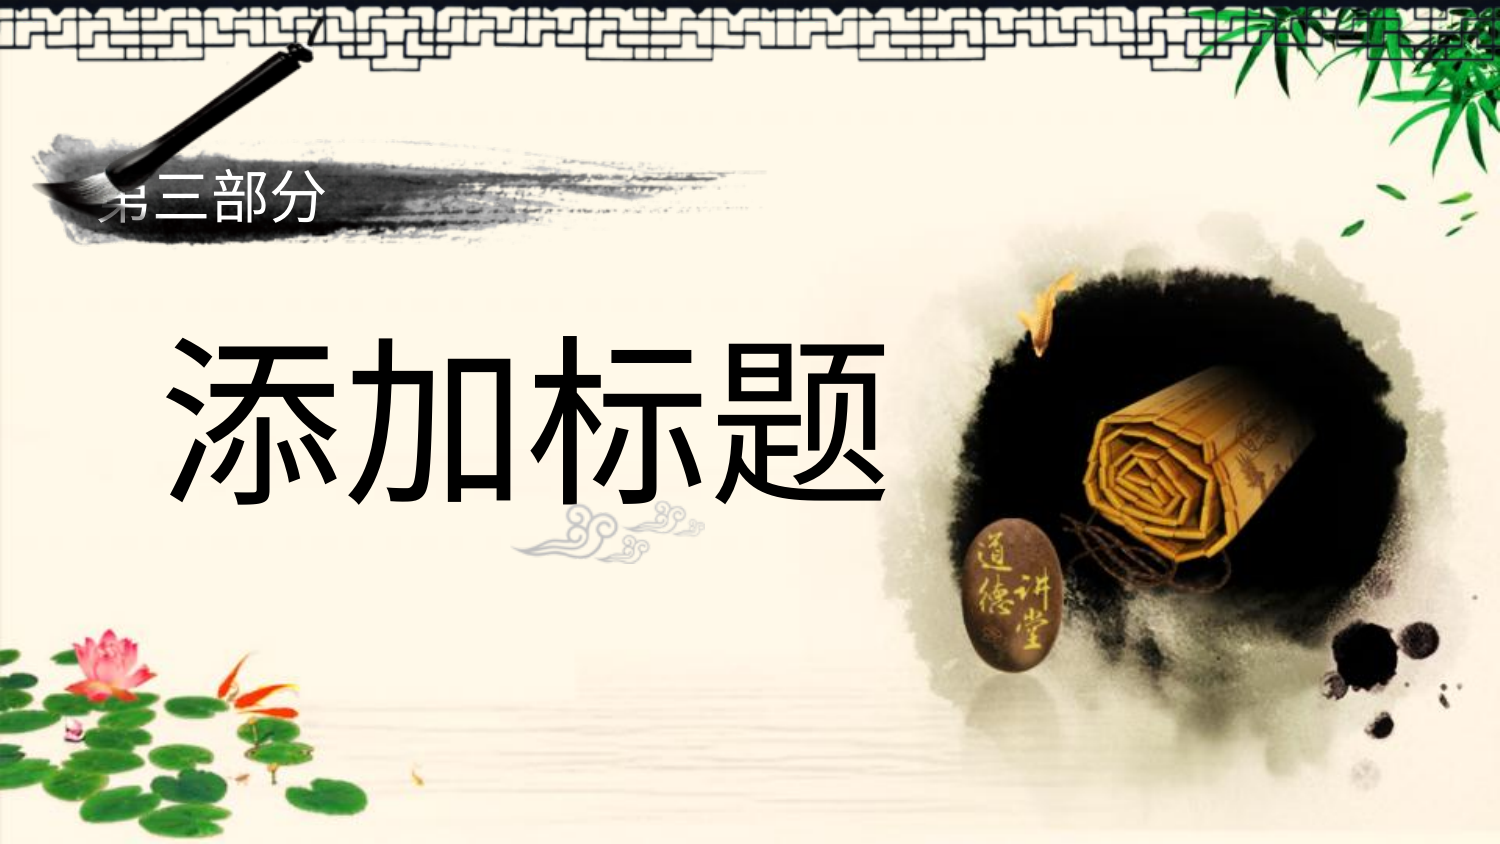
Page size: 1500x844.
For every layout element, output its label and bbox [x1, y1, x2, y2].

text_box [23, 113, 783, 267]
picture [0, 0, 1500, 844]
